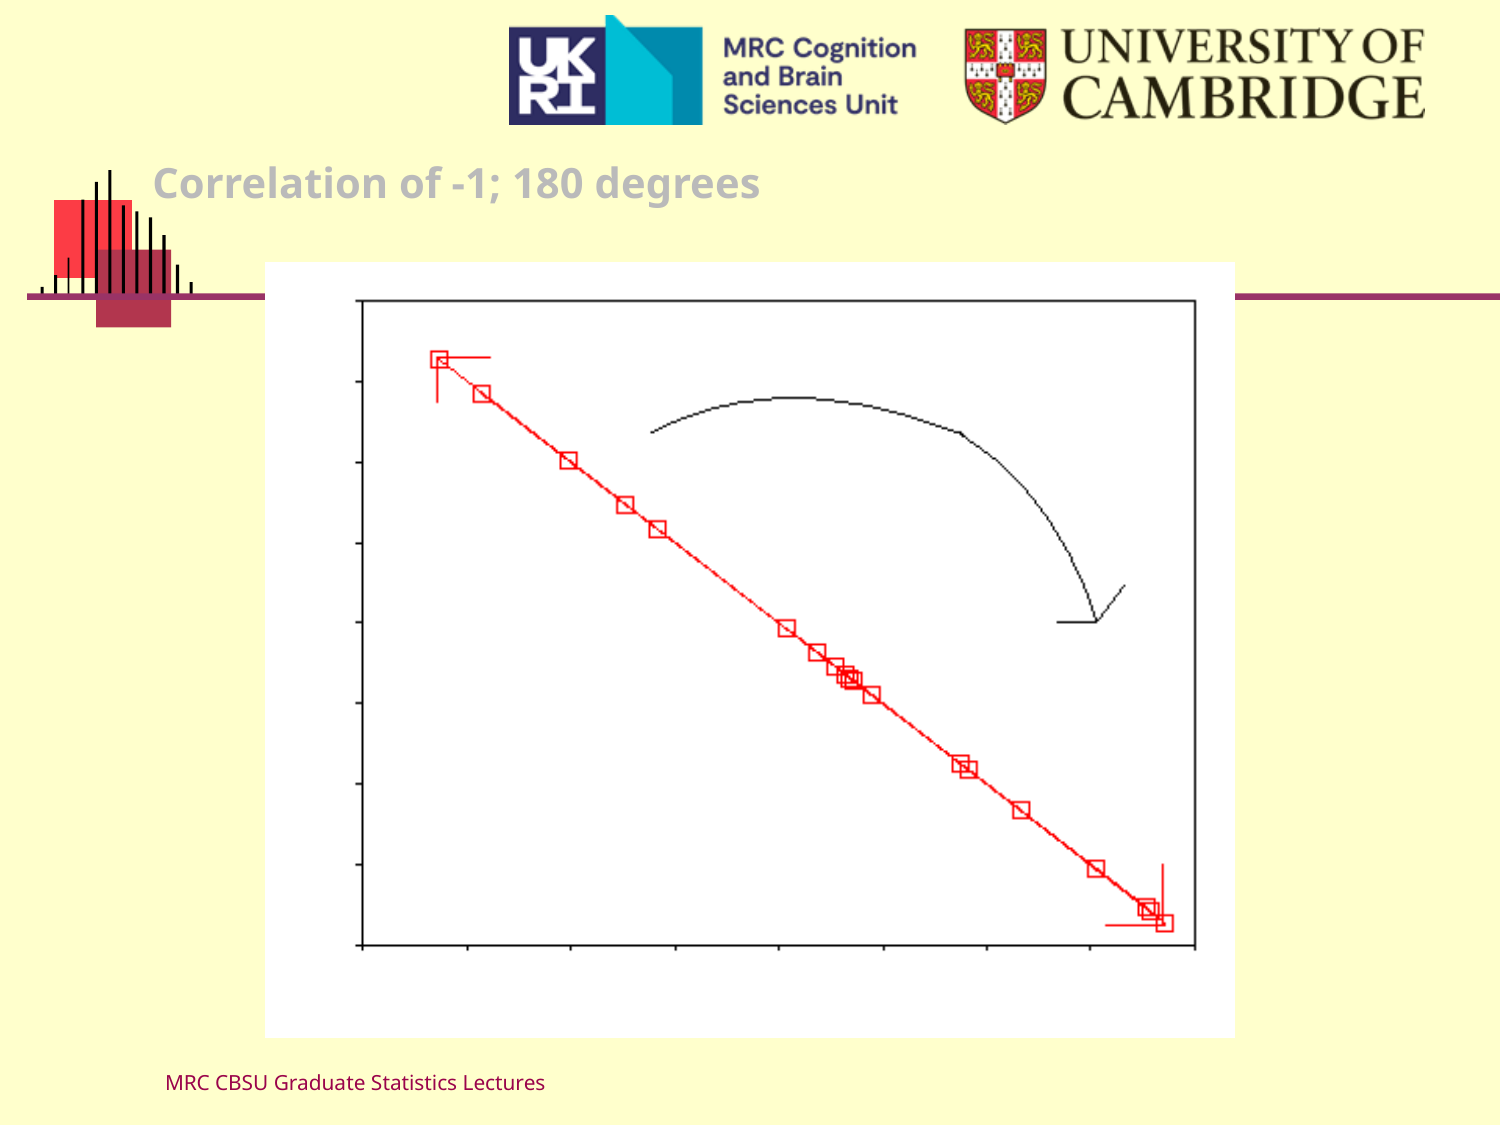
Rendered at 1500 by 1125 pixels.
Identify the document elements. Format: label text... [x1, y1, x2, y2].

title Correlation of -1; 180 degrees [137, 137, 988, 233]
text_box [265, 262, 1235, 1038]
picture [509, 15, 1425, 125]
footer MRC CBSU Graduate Statistics Lectures [149, 1062, 988, 1101]
